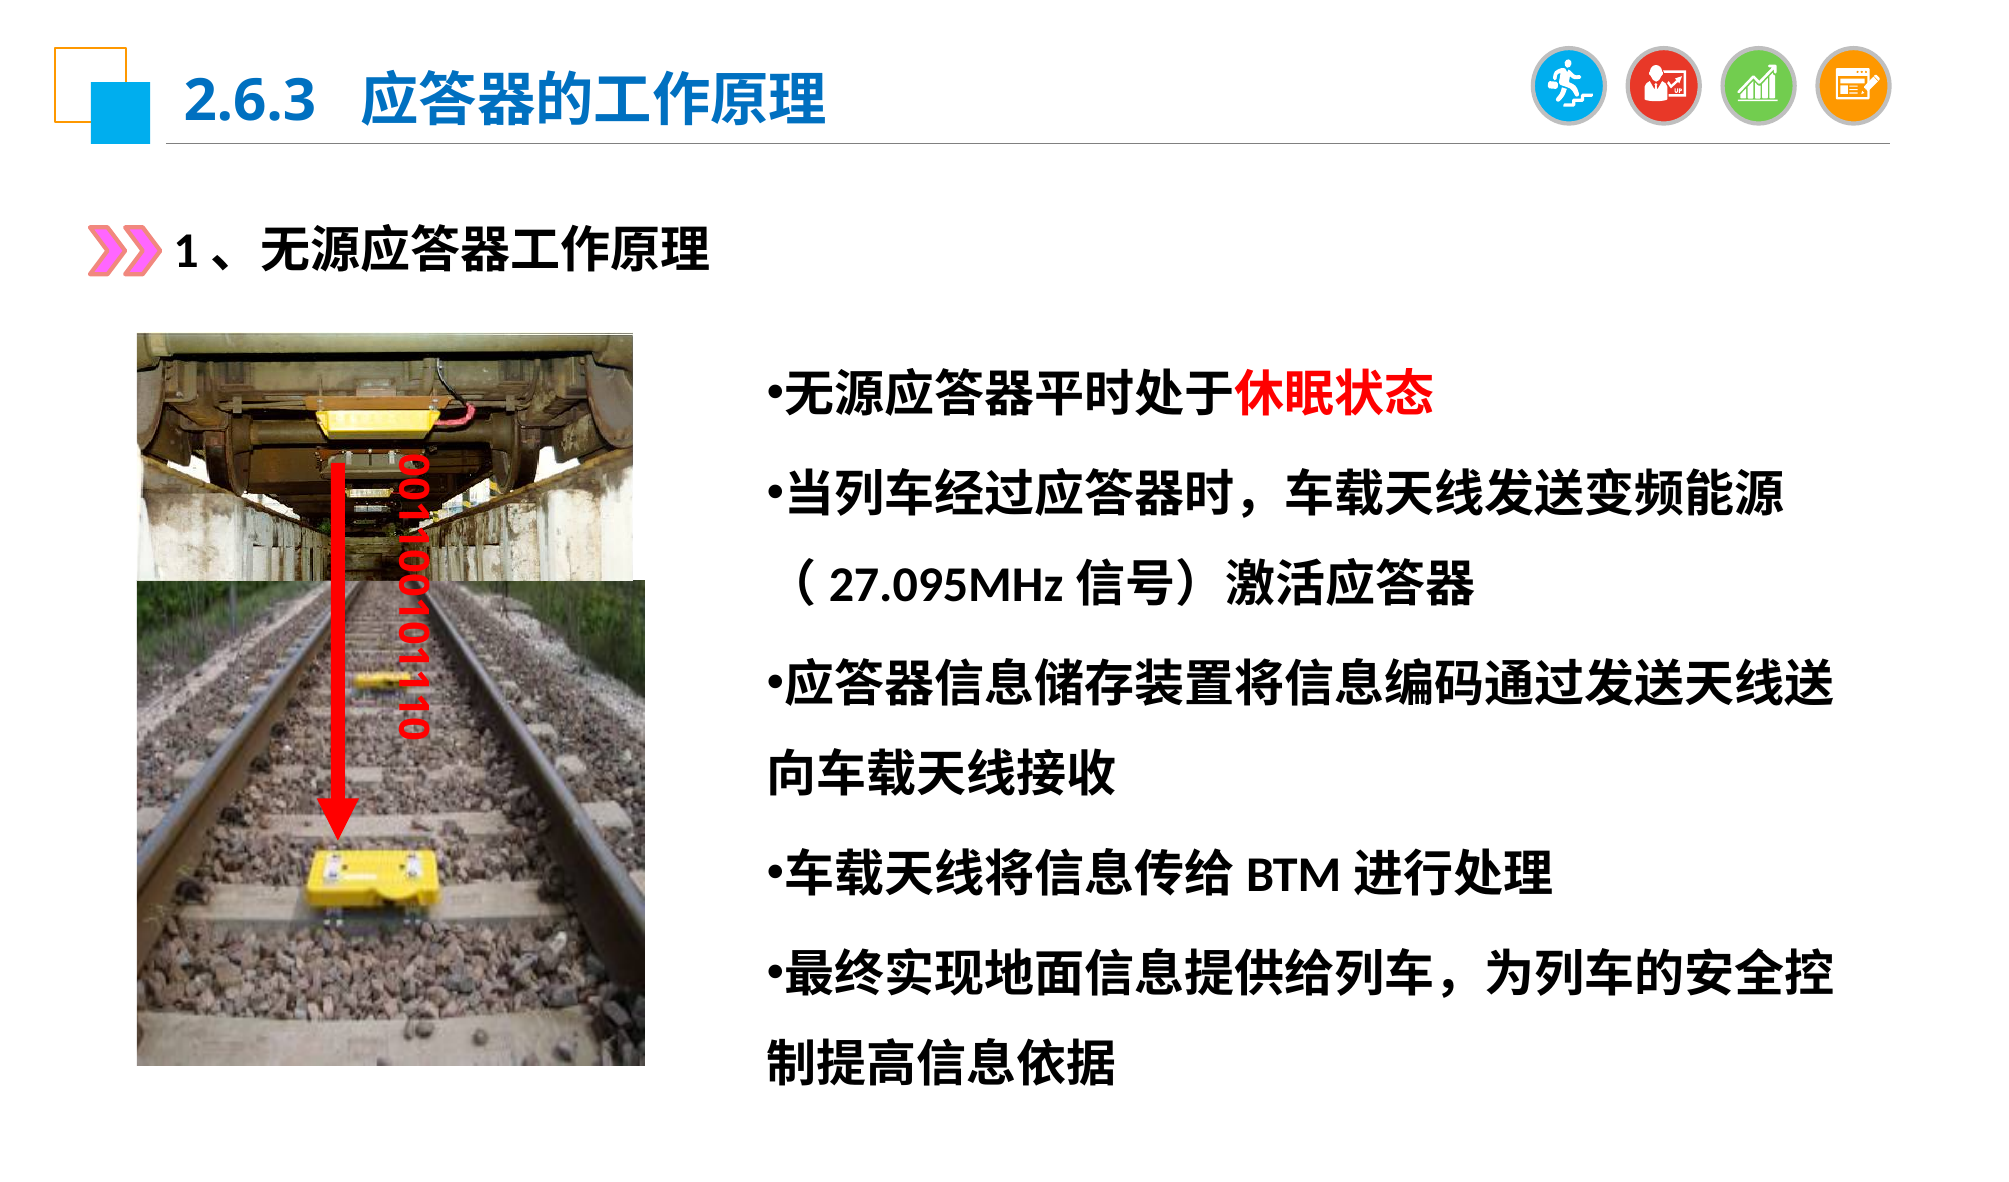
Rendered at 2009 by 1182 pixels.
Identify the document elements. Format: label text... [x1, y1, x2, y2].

text_box 2.6.3 应答器的工作原理 [163, 51, 848, 142]
text_box 无源应答器平时处于休眠状态 当列车经过应答器时，车载天线发送变频能源（27.095MHz信号）激活应答器 应答器信息储存装置将信息编码通过发送天线送向车载天线接收 车载天线将信息传给BTM进行处理 最终实现地面信息提供给列车，为列车的安全控制提高信息依据 [746, 321, 1883, 1115]
picture [136, 332, 646, 1066]
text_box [89, 209, 724, 287]
